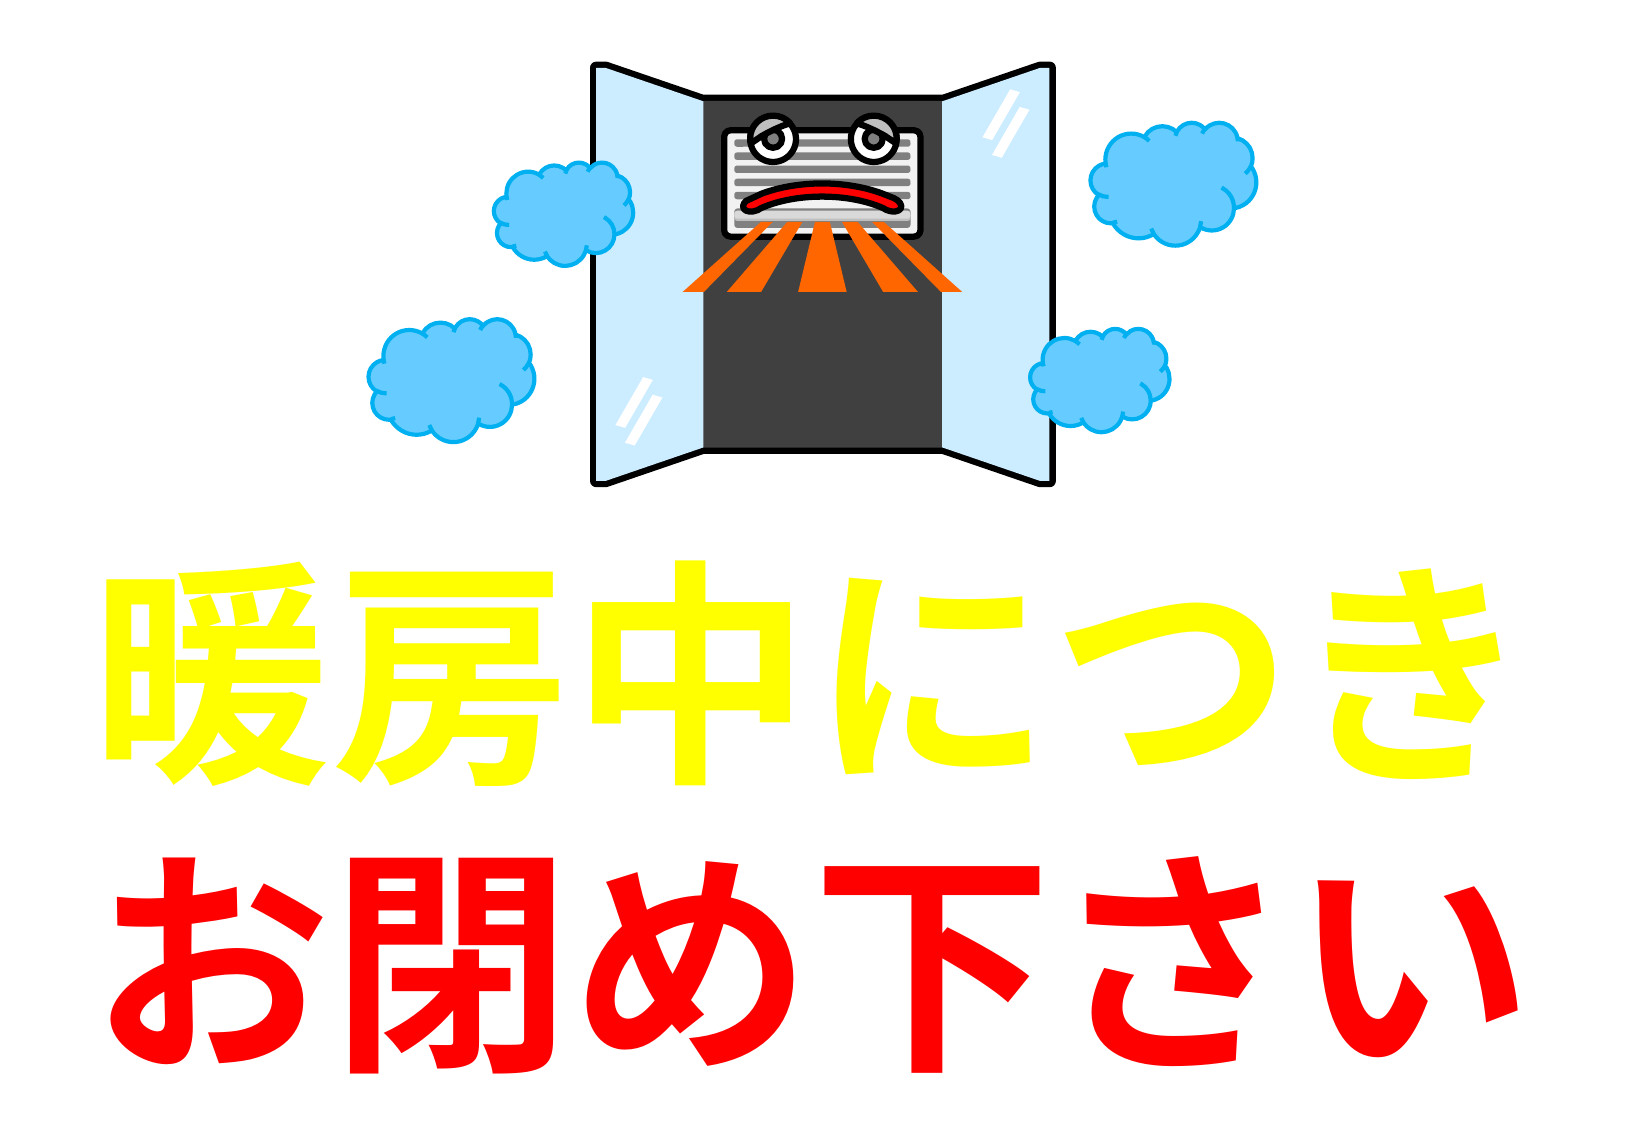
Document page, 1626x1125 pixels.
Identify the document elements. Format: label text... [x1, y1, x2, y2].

text_box 暖房中につき お閉め下さい [0, 517, 1625, 1108]
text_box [368, 67, 1257, 482]
